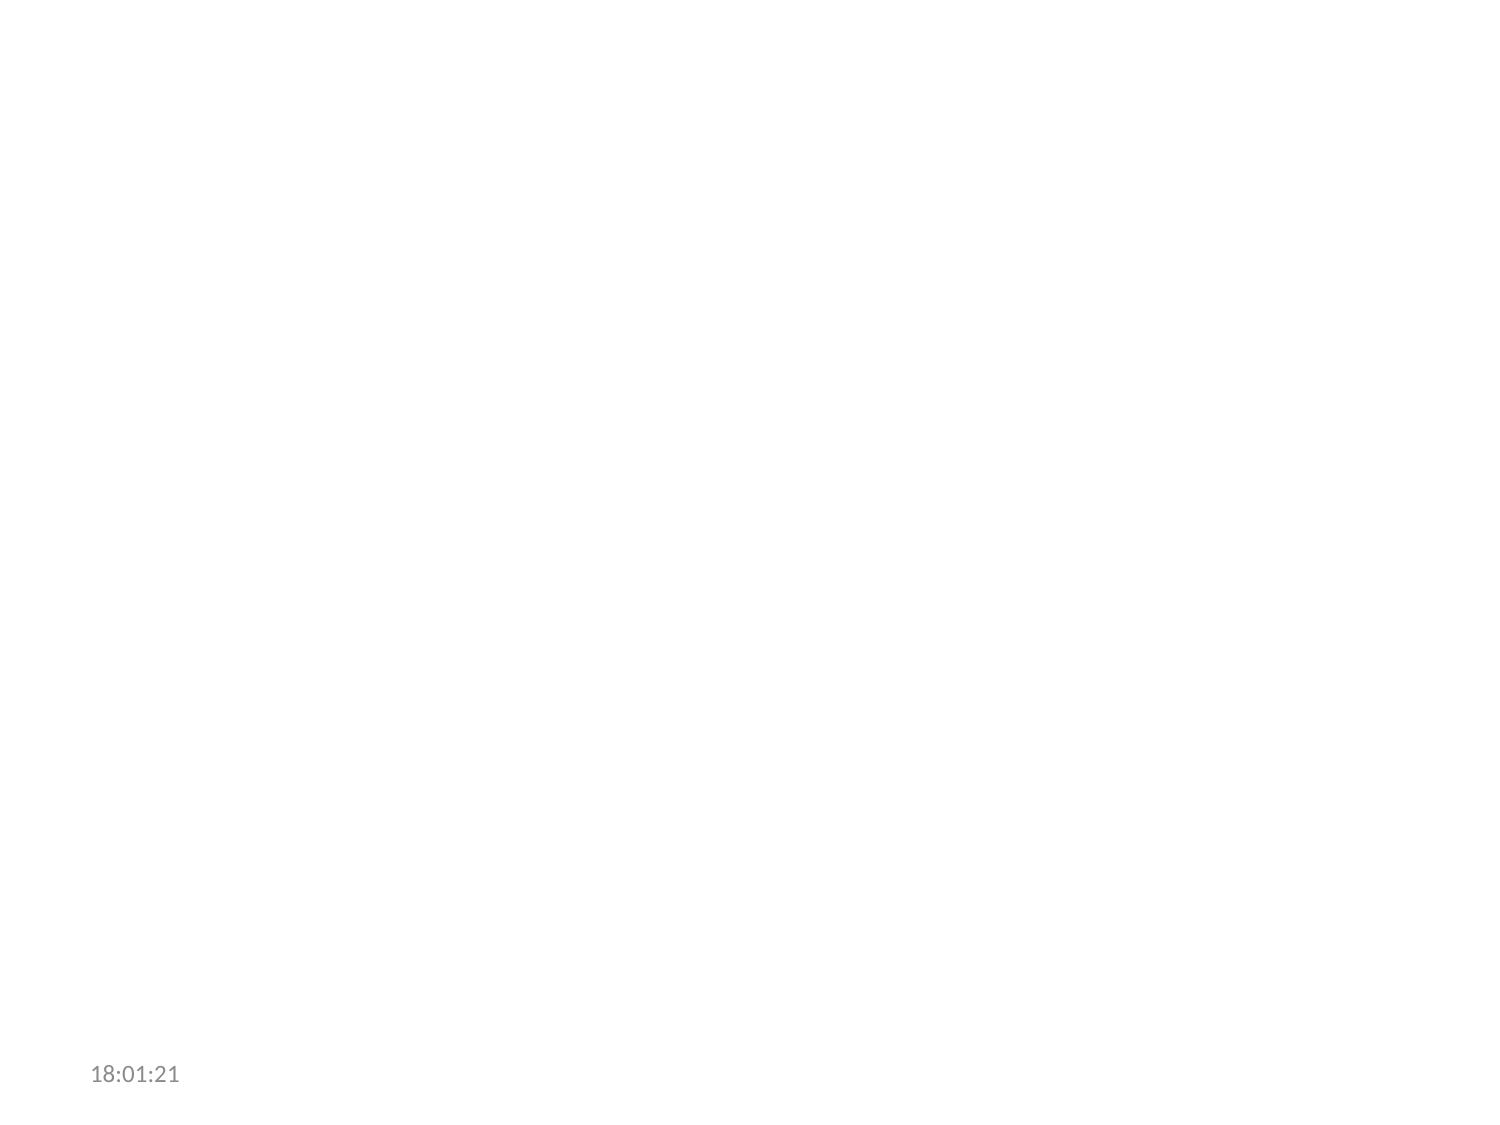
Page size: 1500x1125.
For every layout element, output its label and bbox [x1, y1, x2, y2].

slide_number [75, 1042, 425, 1103]
